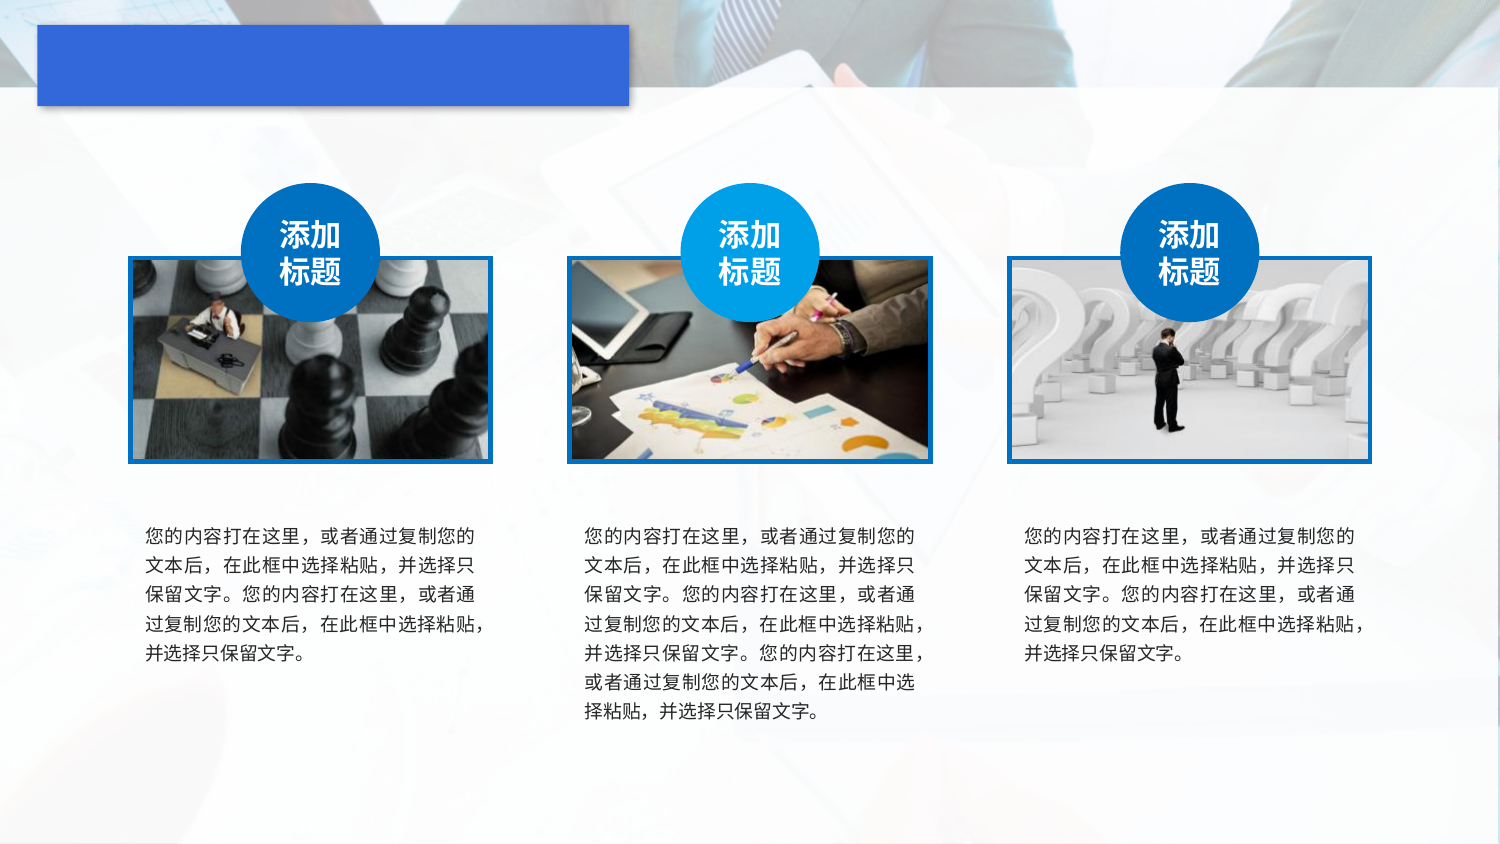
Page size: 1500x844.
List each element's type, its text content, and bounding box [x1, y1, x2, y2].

text_box 您的内容打在这里，或者通过复制您的文本后，在此框中选择粘贴，并选择只保留文字。您的内容打在这里，或者通过复制您的文本后，在此框中选择粘贴，并选择只保留文字。 [130, 510, 491, 672]
text_box 添加标题 [680, 183, 820, 323]
text_box [1009, 257, 1371, 462]
text_box 添加标题 [1120, 183, 1260, 323]
text_box [130, 257, 491, 462]
text_box 您的内容打在这里，或者通过复制您的文本后，在此框中选择粘贴，并选择只保留文字。您的内容打在这里，或者通过复制您的文本后，在此框中选择粘贴，并选择只保留文字。您的内容打在这里，或者通过复制您的文本后，在此框中选择粘贴，并选择只保留文字。 [569, 510, 930, 730]
text_box [569, 257, 931, 462]
text_box 您的内容打在这里，或者通过复制您的文本后，在此框中选择粘贴，并选择只保留文字。您的内容打在这里，或者通过复制您的文本后，在此框中选择粘贴，并选择只保留文字。 [1009, 510, 1370, 672]
text_box 添加标题 [240, 183, 380, 323]
